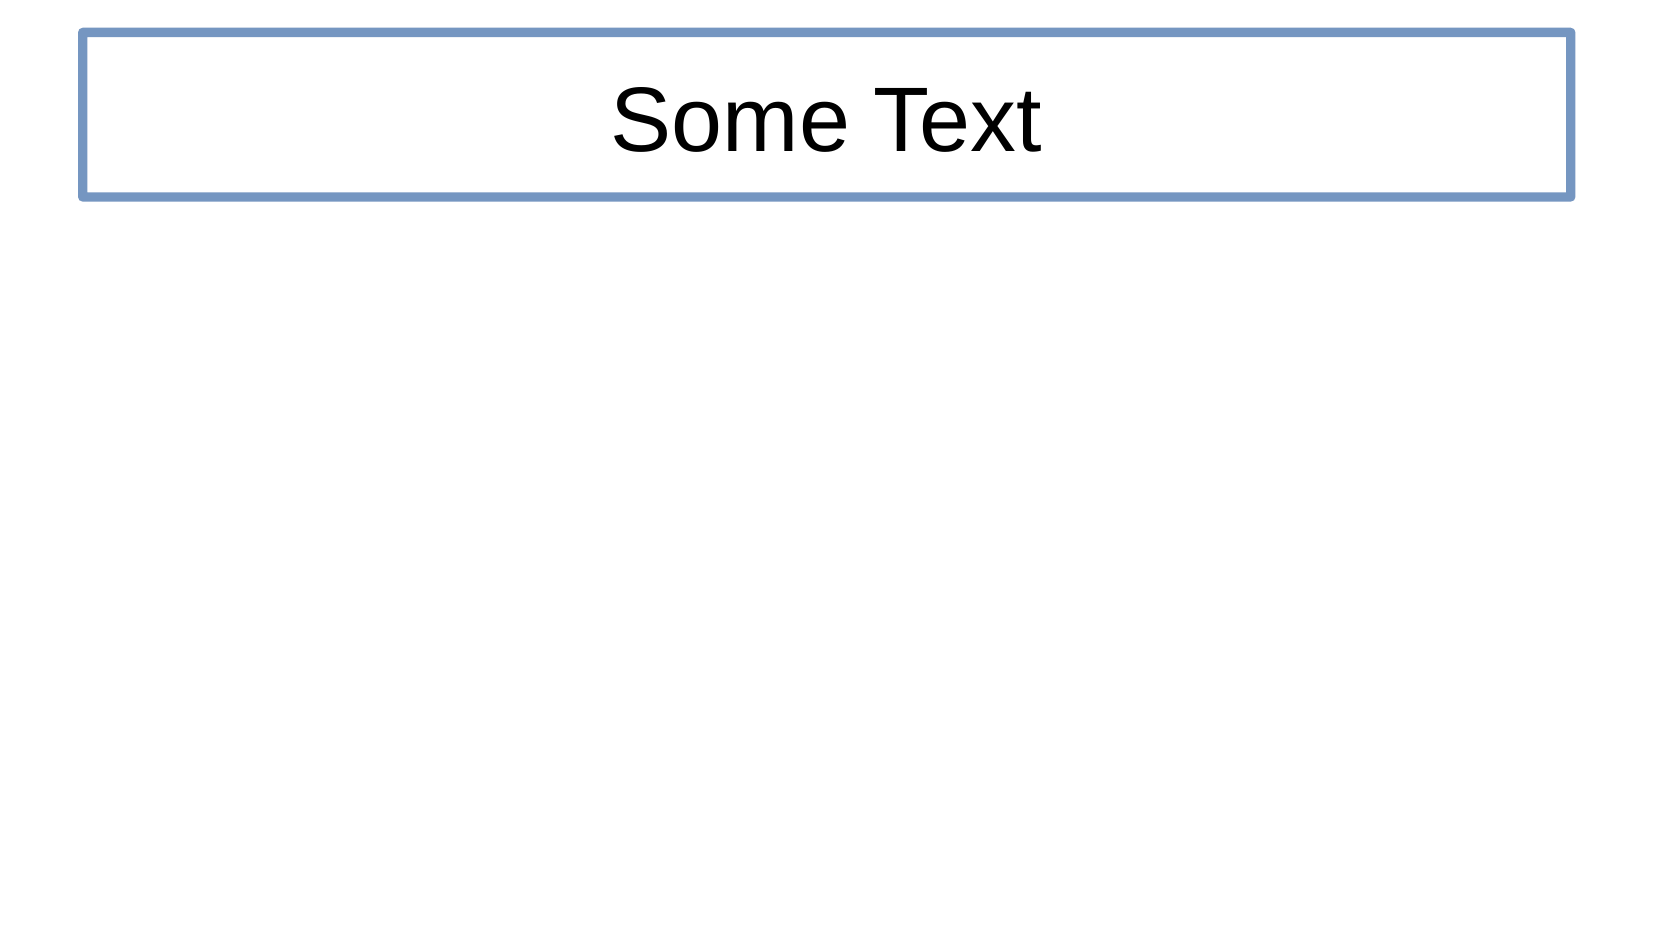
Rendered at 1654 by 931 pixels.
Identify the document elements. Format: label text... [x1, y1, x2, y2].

text_box Some Text [82, 32, 1571, 197]
